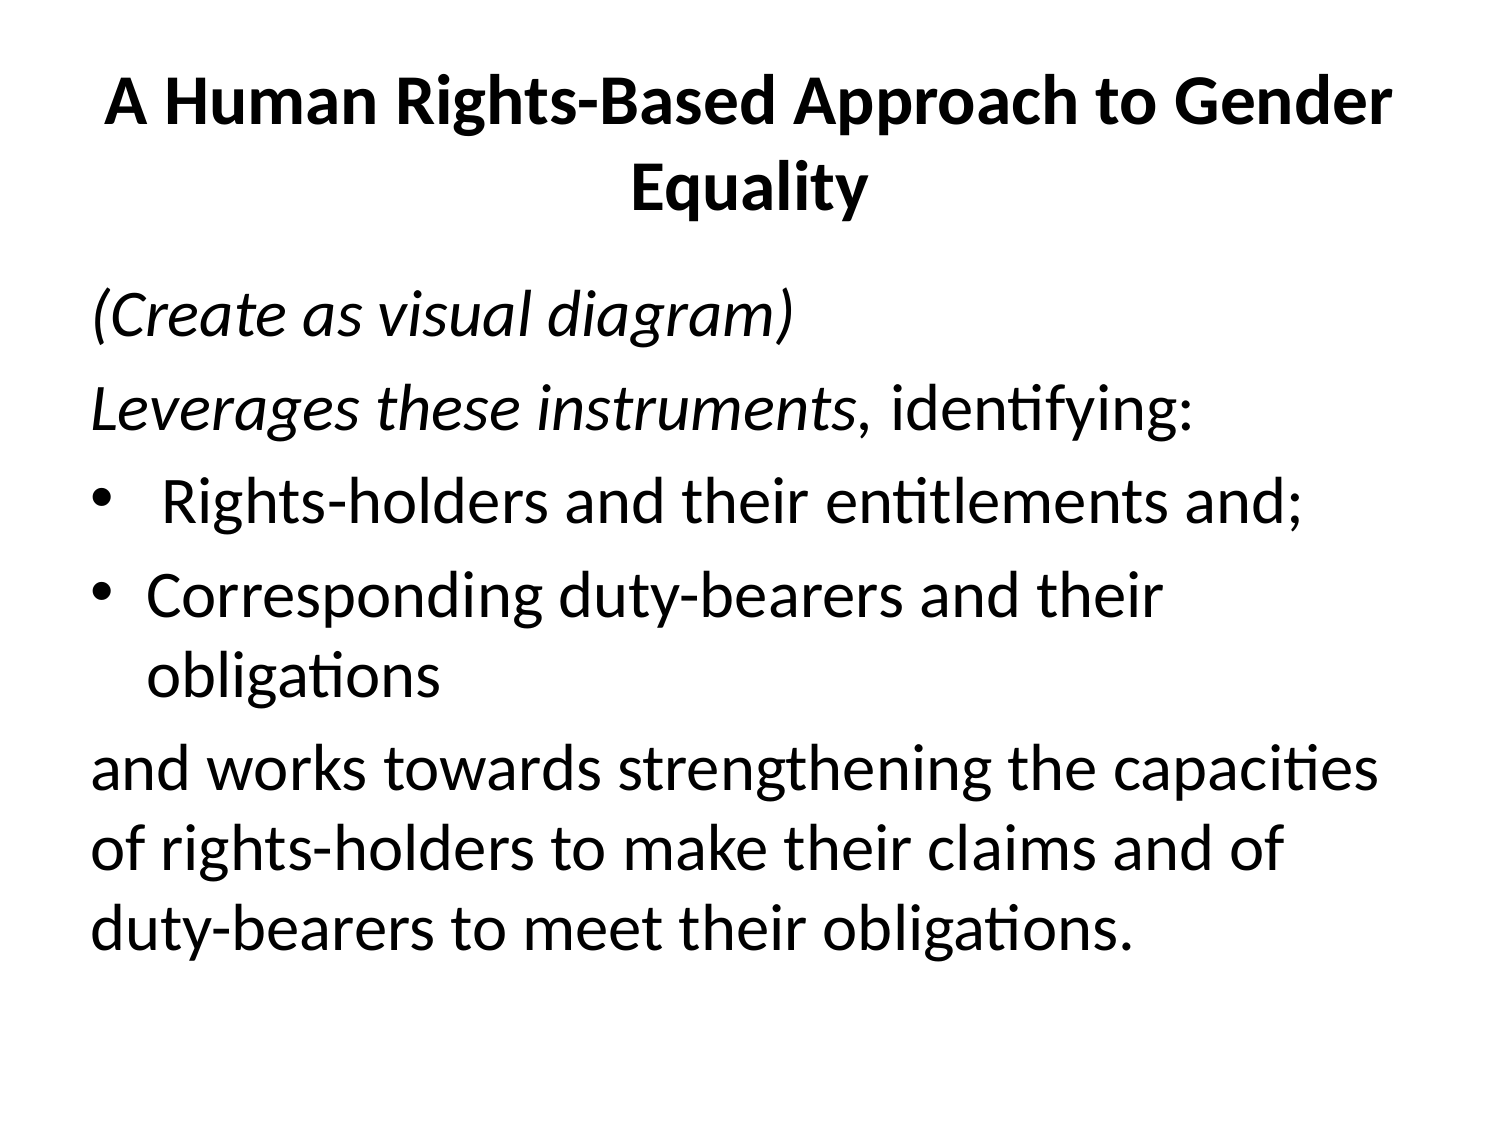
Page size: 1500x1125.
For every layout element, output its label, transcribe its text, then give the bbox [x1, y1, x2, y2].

list (Create as visual diagram) Leverages these instruments, identifying: Rights-holders and their entitlements and; Corresponding duty-bearers and their obligations and works towards strengthening the capacities of rights-holders to make their claims and of duty-bearers to meet their obligations. [75, 262, 1425, 1005]
title A Human Rights-Based Approach to Gender Equality [75, 45, 1425, 233]
